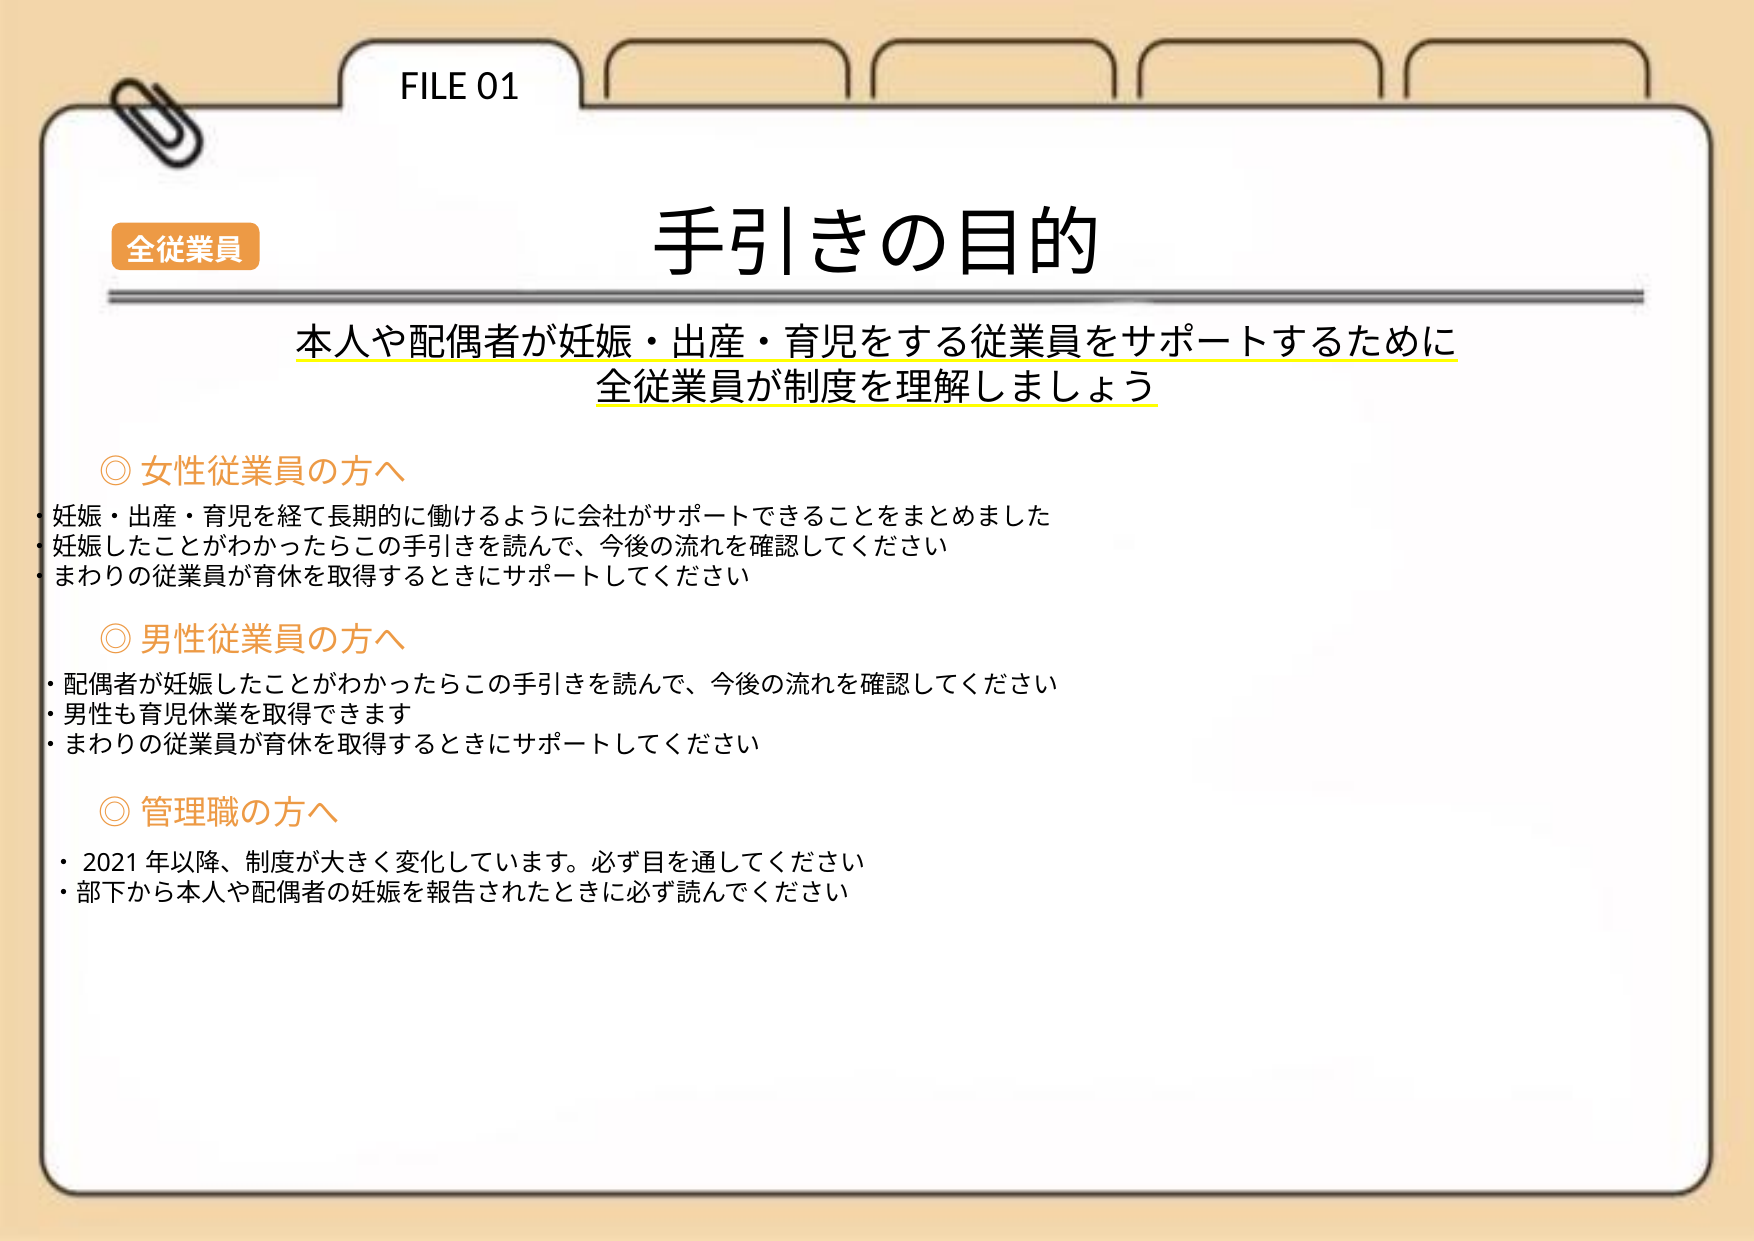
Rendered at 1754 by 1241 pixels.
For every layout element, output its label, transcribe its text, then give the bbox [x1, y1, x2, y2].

text_box ◎女性従業員の方へ [84, 443, 422, 492]
text_box ◎管理職の方へ [84, 783, 355, 839]
picture [0, 0, 1754, 1241]
text_box FILE 01 [385, 50, 535, 115]
text_box 本人や配偶者が妊娠・出産・育児をする従業員をサポートするために 全従業員が制度を理解しましょう [280, 310, 1473, 416]
text_box 手引きの目的 [637, 187, 1117, 292]
text_box ◎男性従業員の方へ [84, 610, 422, 661]
text_box ・妊娠・出産・育児を経て長期的に働けるように会社がサポートできることをまとめました ・妊娠したことがわかったらこの手引きを読んで、今後の流れを確認してください ・まわりの従業員が育休を取得するときにサポートしてください [12, 492, 1067, 598]
text_box ・配偶者が妊娠したことがわかったらこの手引きを読んで、今後の流れを確認してください ・男性も育児休業を取得できます ・まわりの従業員が育休を取得するときにサポートしてください [23, 661, 1075, 767]
text_box ・2021年以降、制度が大きく変化しています。必ず目を通してください ・部下から本人や配偶者の妊娠を報告されたときに必ず読んでください [36, 839, 881, 915]
text_box 全従業員 [112, 223, 259, 274]
